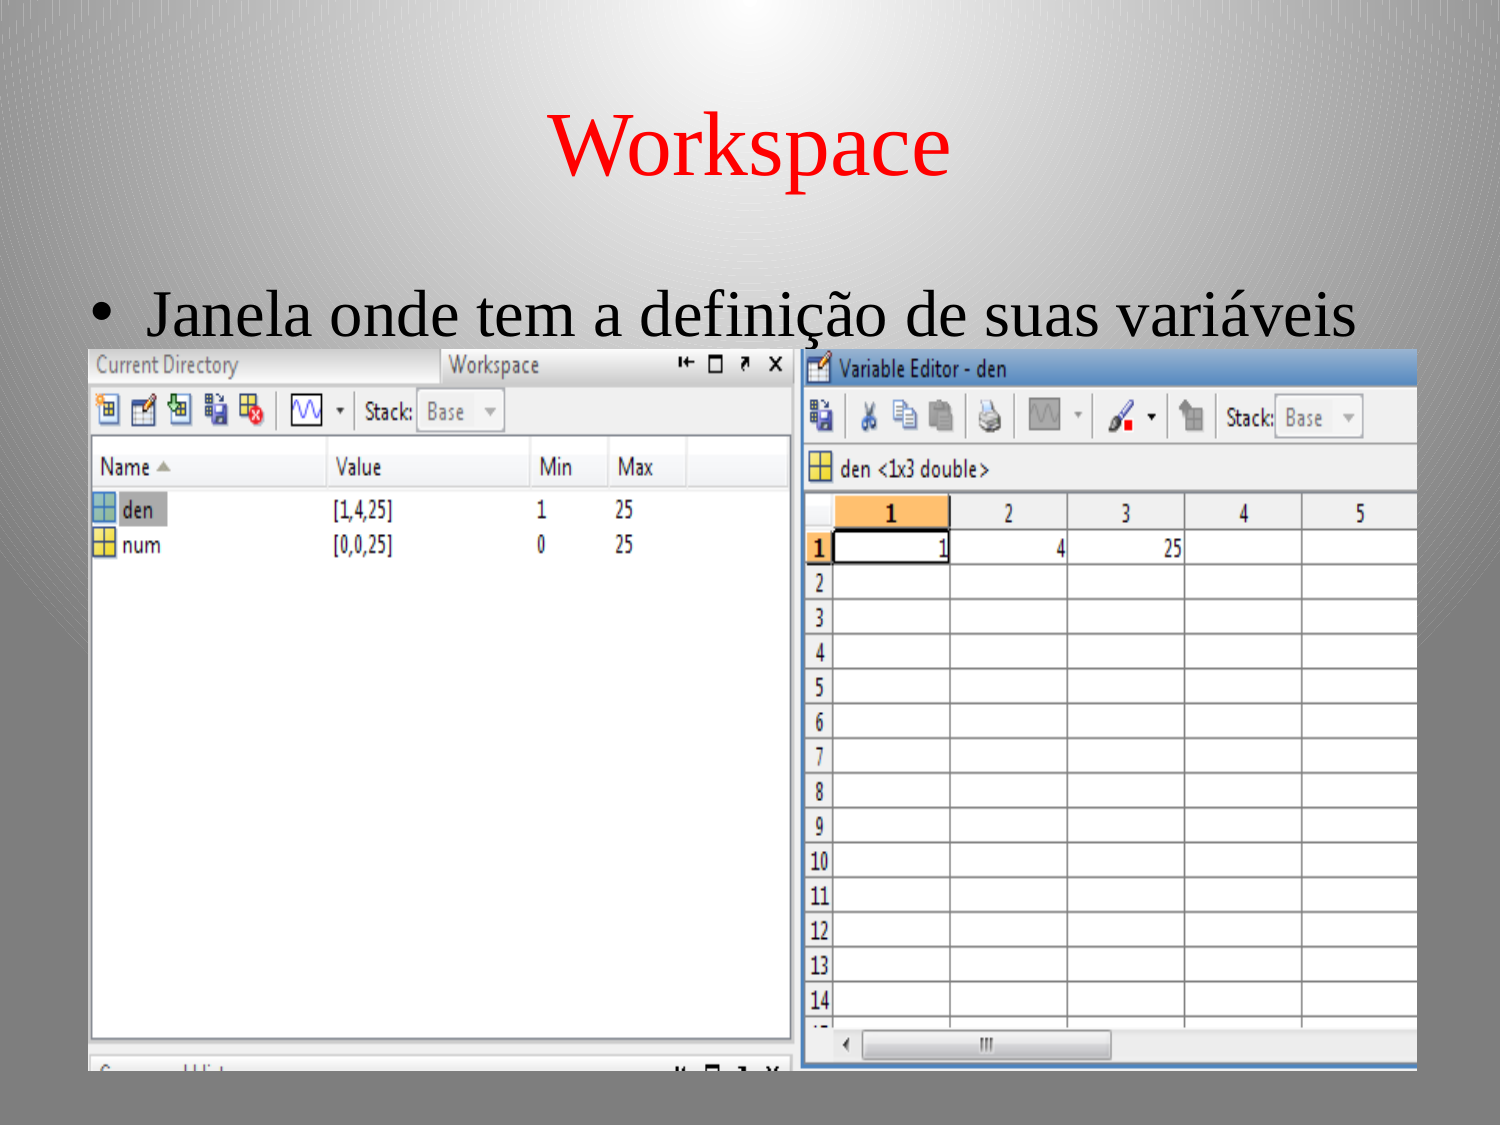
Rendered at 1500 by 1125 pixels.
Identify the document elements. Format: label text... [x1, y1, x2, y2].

list Janela onde tem a definição de suas variáveis [75, 262, 1425, 1005]
picture [88, 349, 1417, 1071]
title Workspace [75, 45, 1425, 233]
